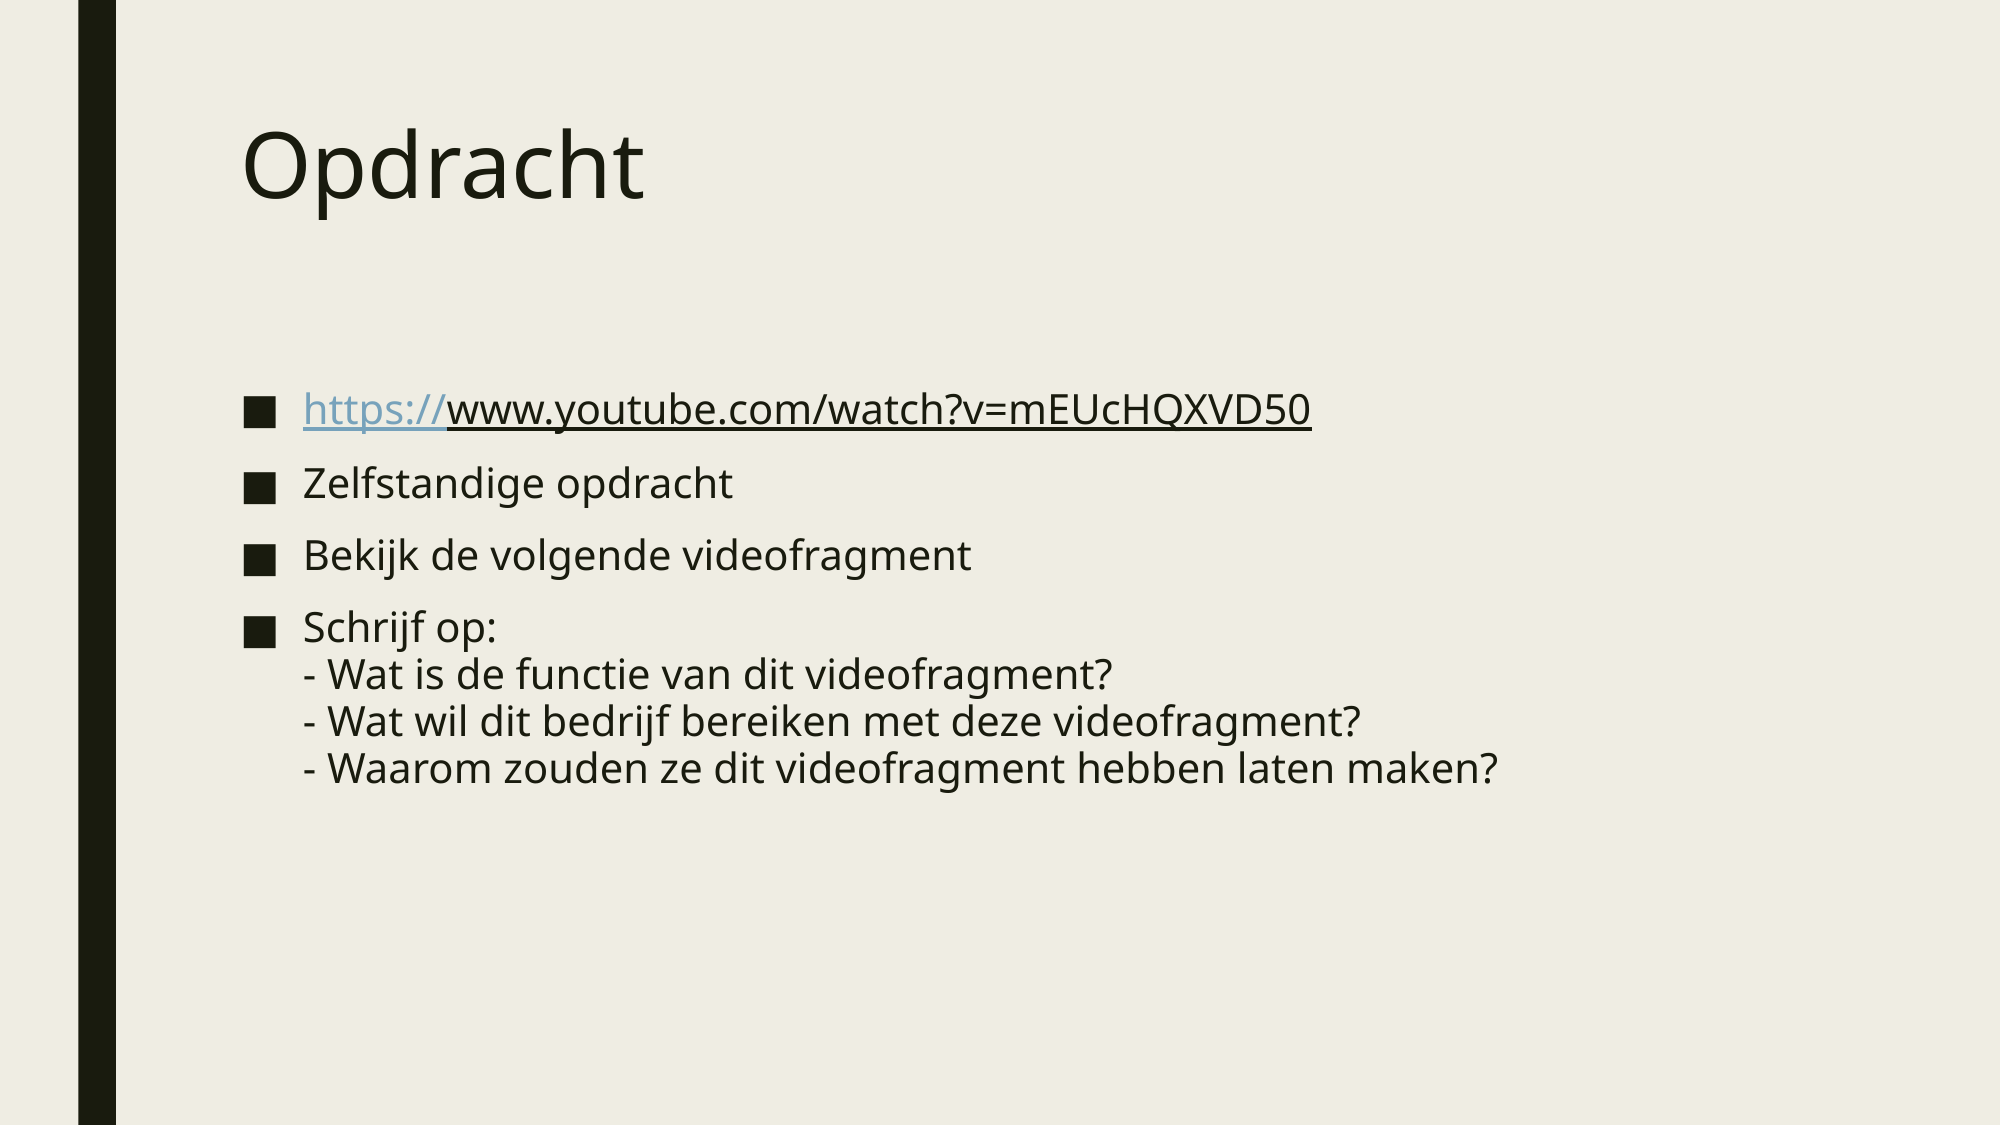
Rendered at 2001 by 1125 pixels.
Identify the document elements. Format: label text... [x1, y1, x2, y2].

list https://www.youtube.com/watch?v=mEUcHQXVD50 Zelfstandige opdracht Bekijk de volgende videofragment Schrijf op: - Wat is de functie van dit videofragment? - Wat wil dit bedrijf bereiken met deze videofragment? - Waarom zouden ze dit videofragment hebben laten maken? [225, 375, 1800, 963]
title Opdracht [225, 112, 1800, 357]
